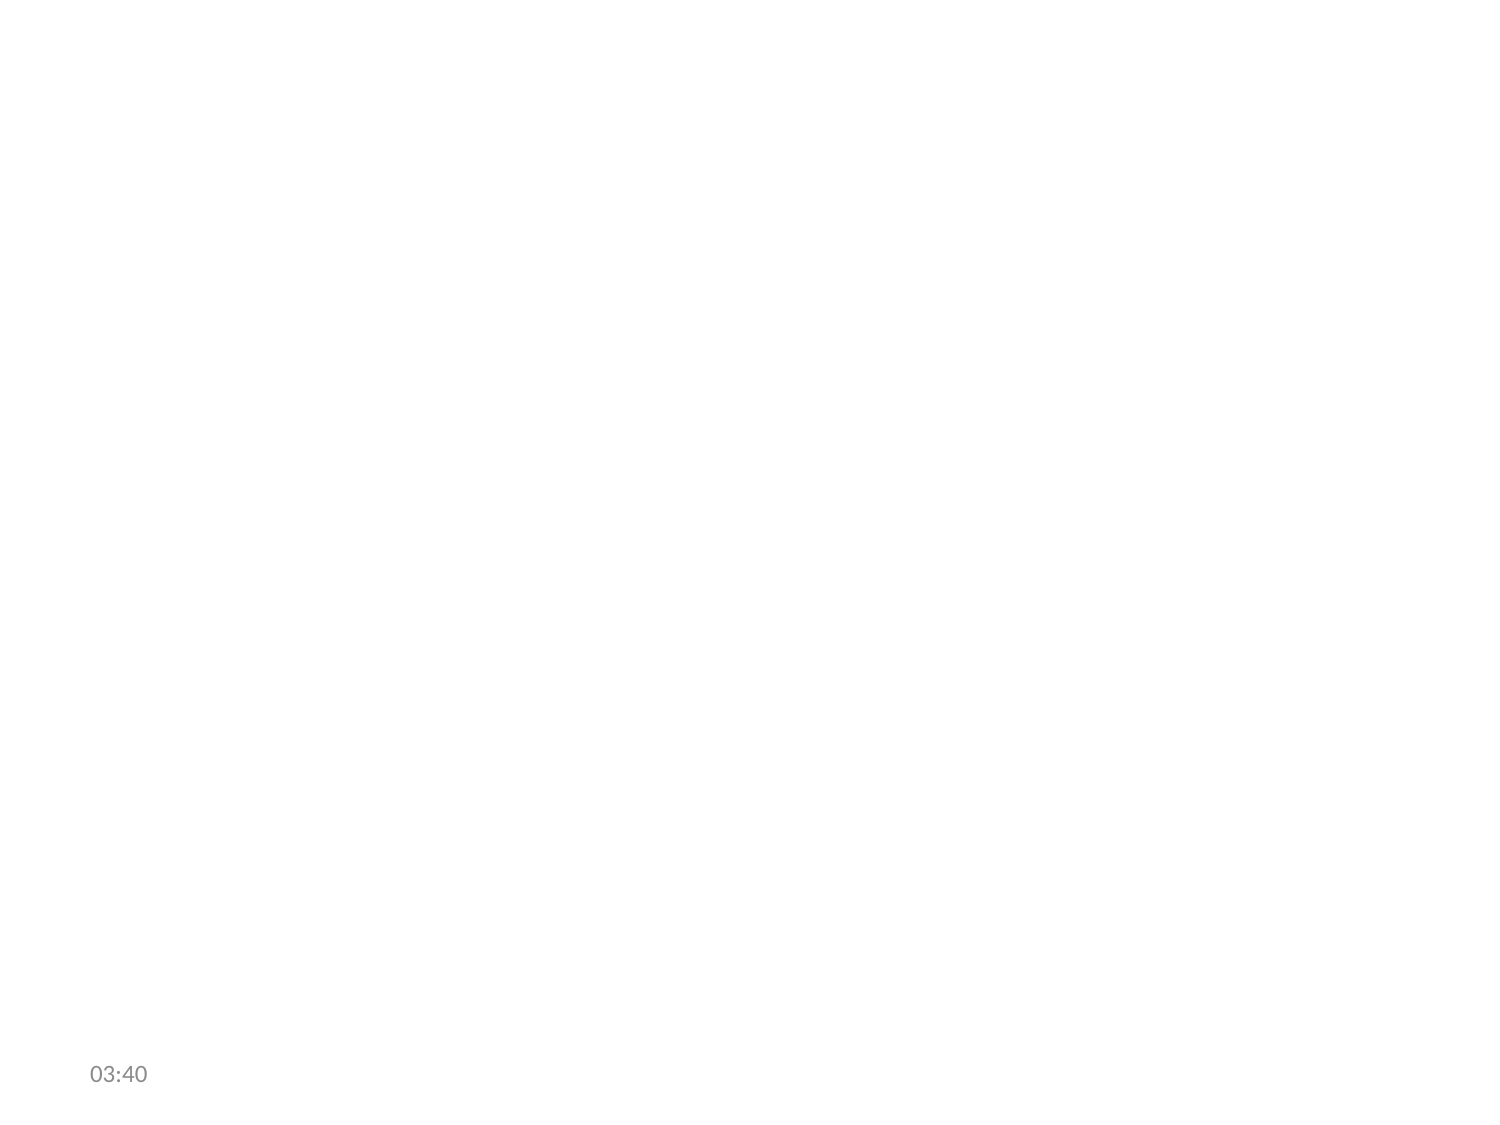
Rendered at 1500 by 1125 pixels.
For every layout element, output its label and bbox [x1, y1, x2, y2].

slide_number [75, 1042, 425, 1103]
